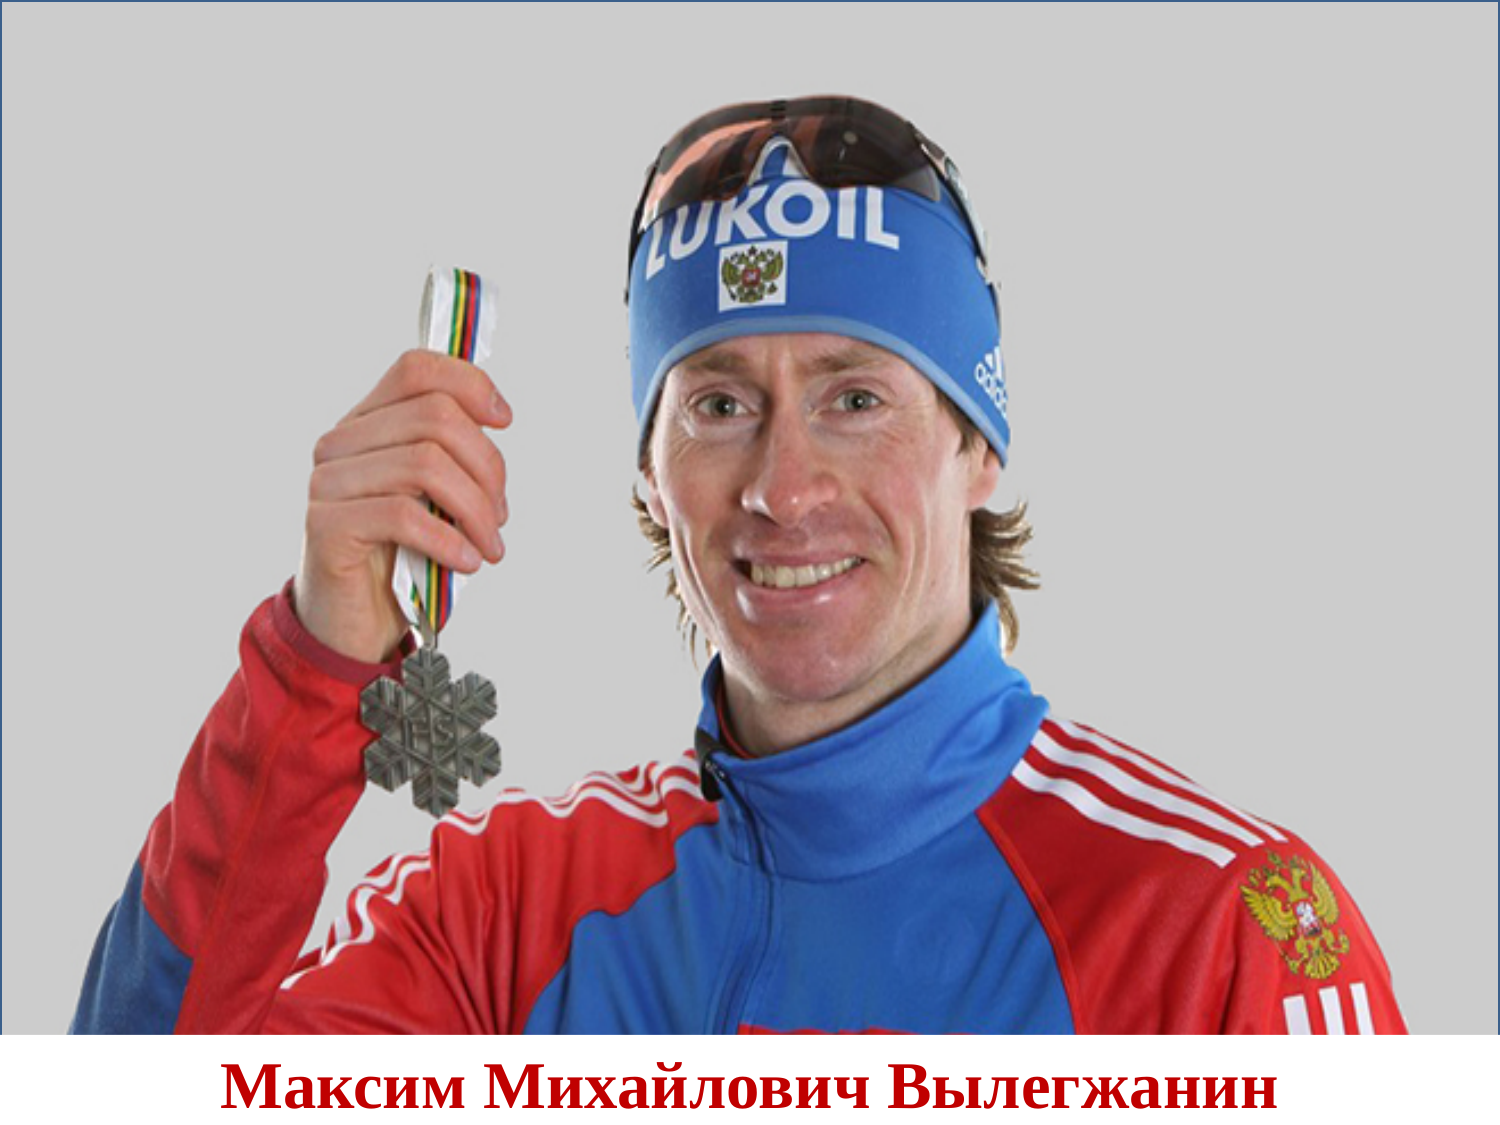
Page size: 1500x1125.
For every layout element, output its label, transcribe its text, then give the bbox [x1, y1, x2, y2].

text_box Максим Михайлович Вылегжанин [0, 1034, 1500, 1125]
text_box [0, 0, 1500, 1034]
text_box [702, 349, 1282, 411]
